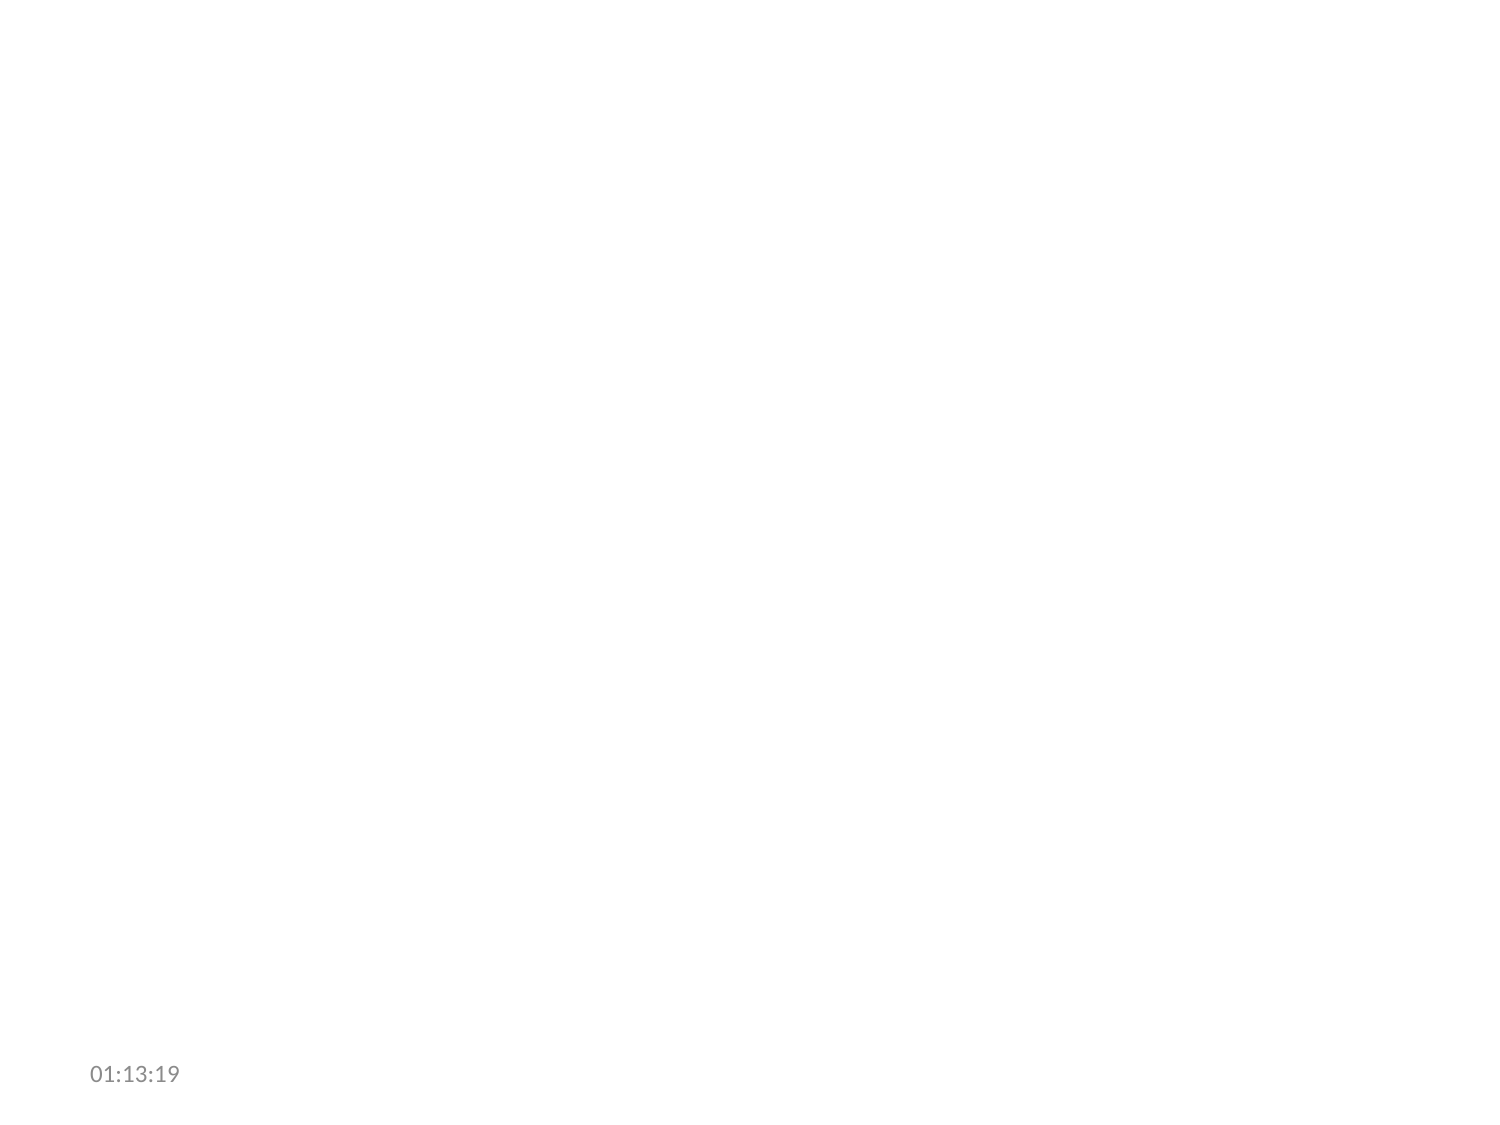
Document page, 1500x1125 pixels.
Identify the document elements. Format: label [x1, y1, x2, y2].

slide_number [75, 1042, 425, 1103]
